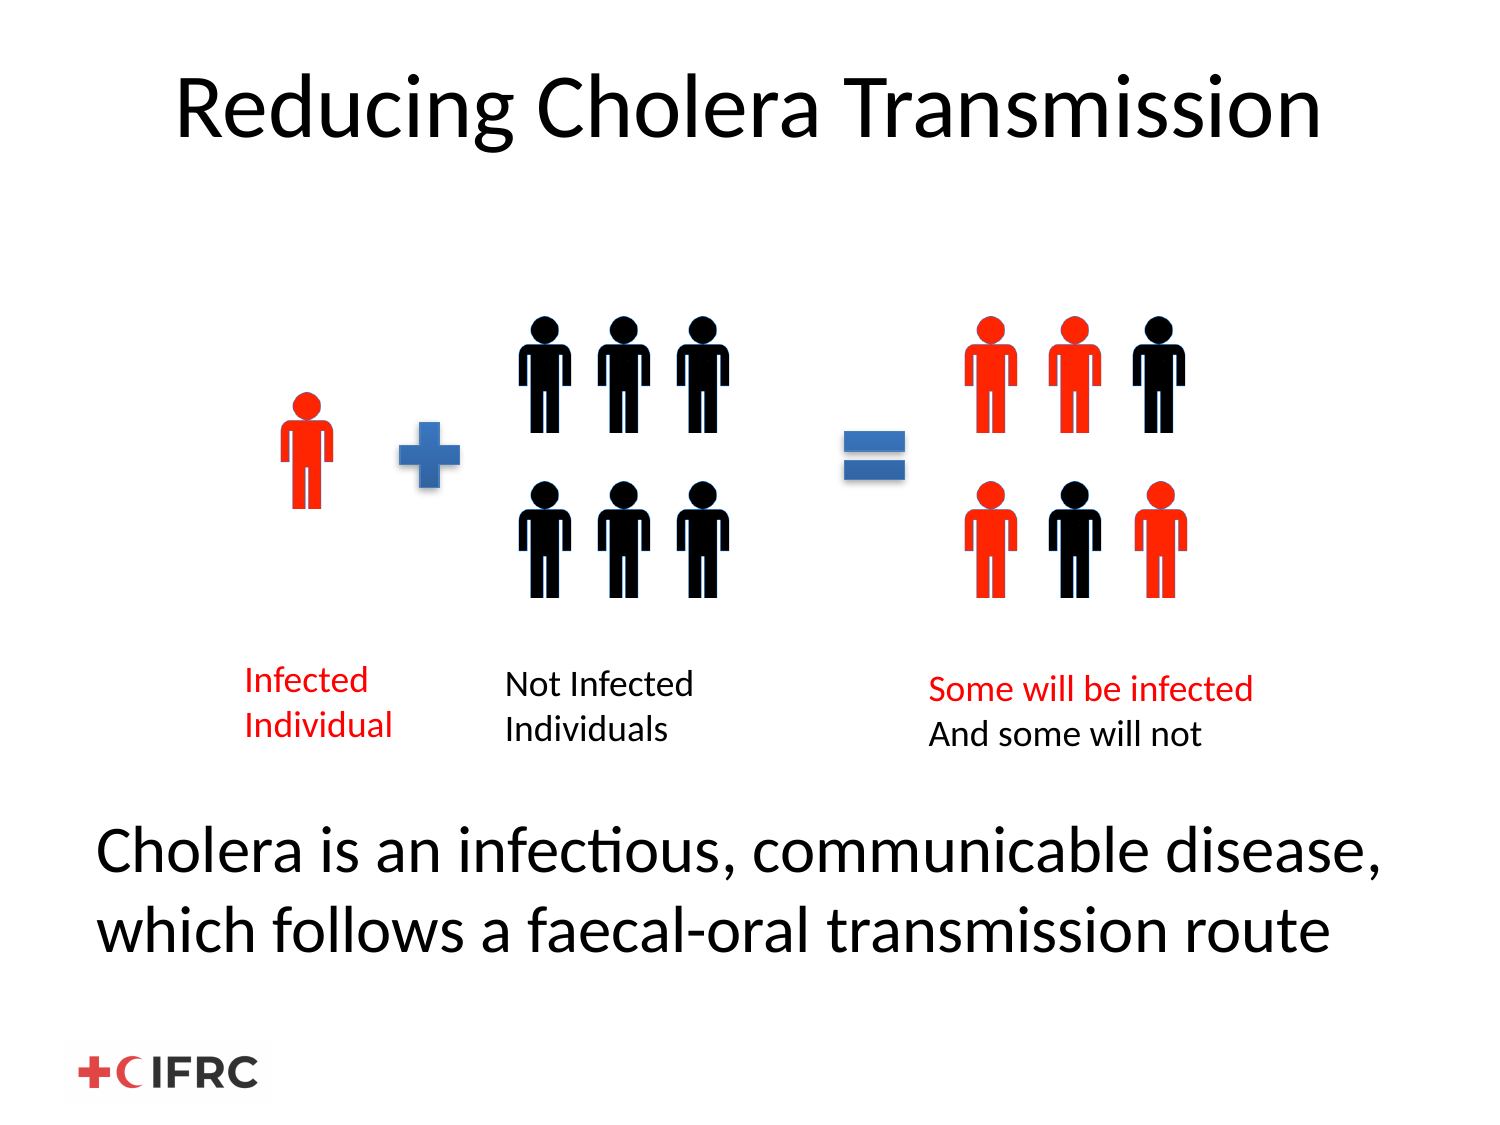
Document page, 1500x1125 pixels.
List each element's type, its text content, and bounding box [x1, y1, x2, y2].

picture [673, 481, 732, 598]
picture [673, 316, 732, 433]
text_box Infected Individual [229, 647, 409, 753]
text_box [844, 431, 905, 452]
text_box Not Infected Individuals [490, 652, 801, 757]
picture [1130, 481, 1190, 598]
picture [277, 392, 337, 510]
picture [960, 481, 1020, 598]
picture [1045, 481, 1105, 598]
text_box Cholera is an infectious, communicable disease, which follows a faecal-oral transmission route [81, 798, 1476, 974]
picture [1129, 316, 1189, 433]
text_box [399, 422, 460, 488]
text_box Some will be infected And some will not [913, 656, 1455, 762]
picture [514, 316, 574, 433]
picture [64, 1042, 273, 1103]
picture [960, 316, 1020, 433]
picture [594, 316, 653, 433]
picture [594, 481, 653, 598]
text_box [844, 460, 905, 480]
picture [1045, 316, 1105, 433]
title Reducing Cholera Transmission [75, 7, 1425, 195]
picture [514, 481, 574, 598]
